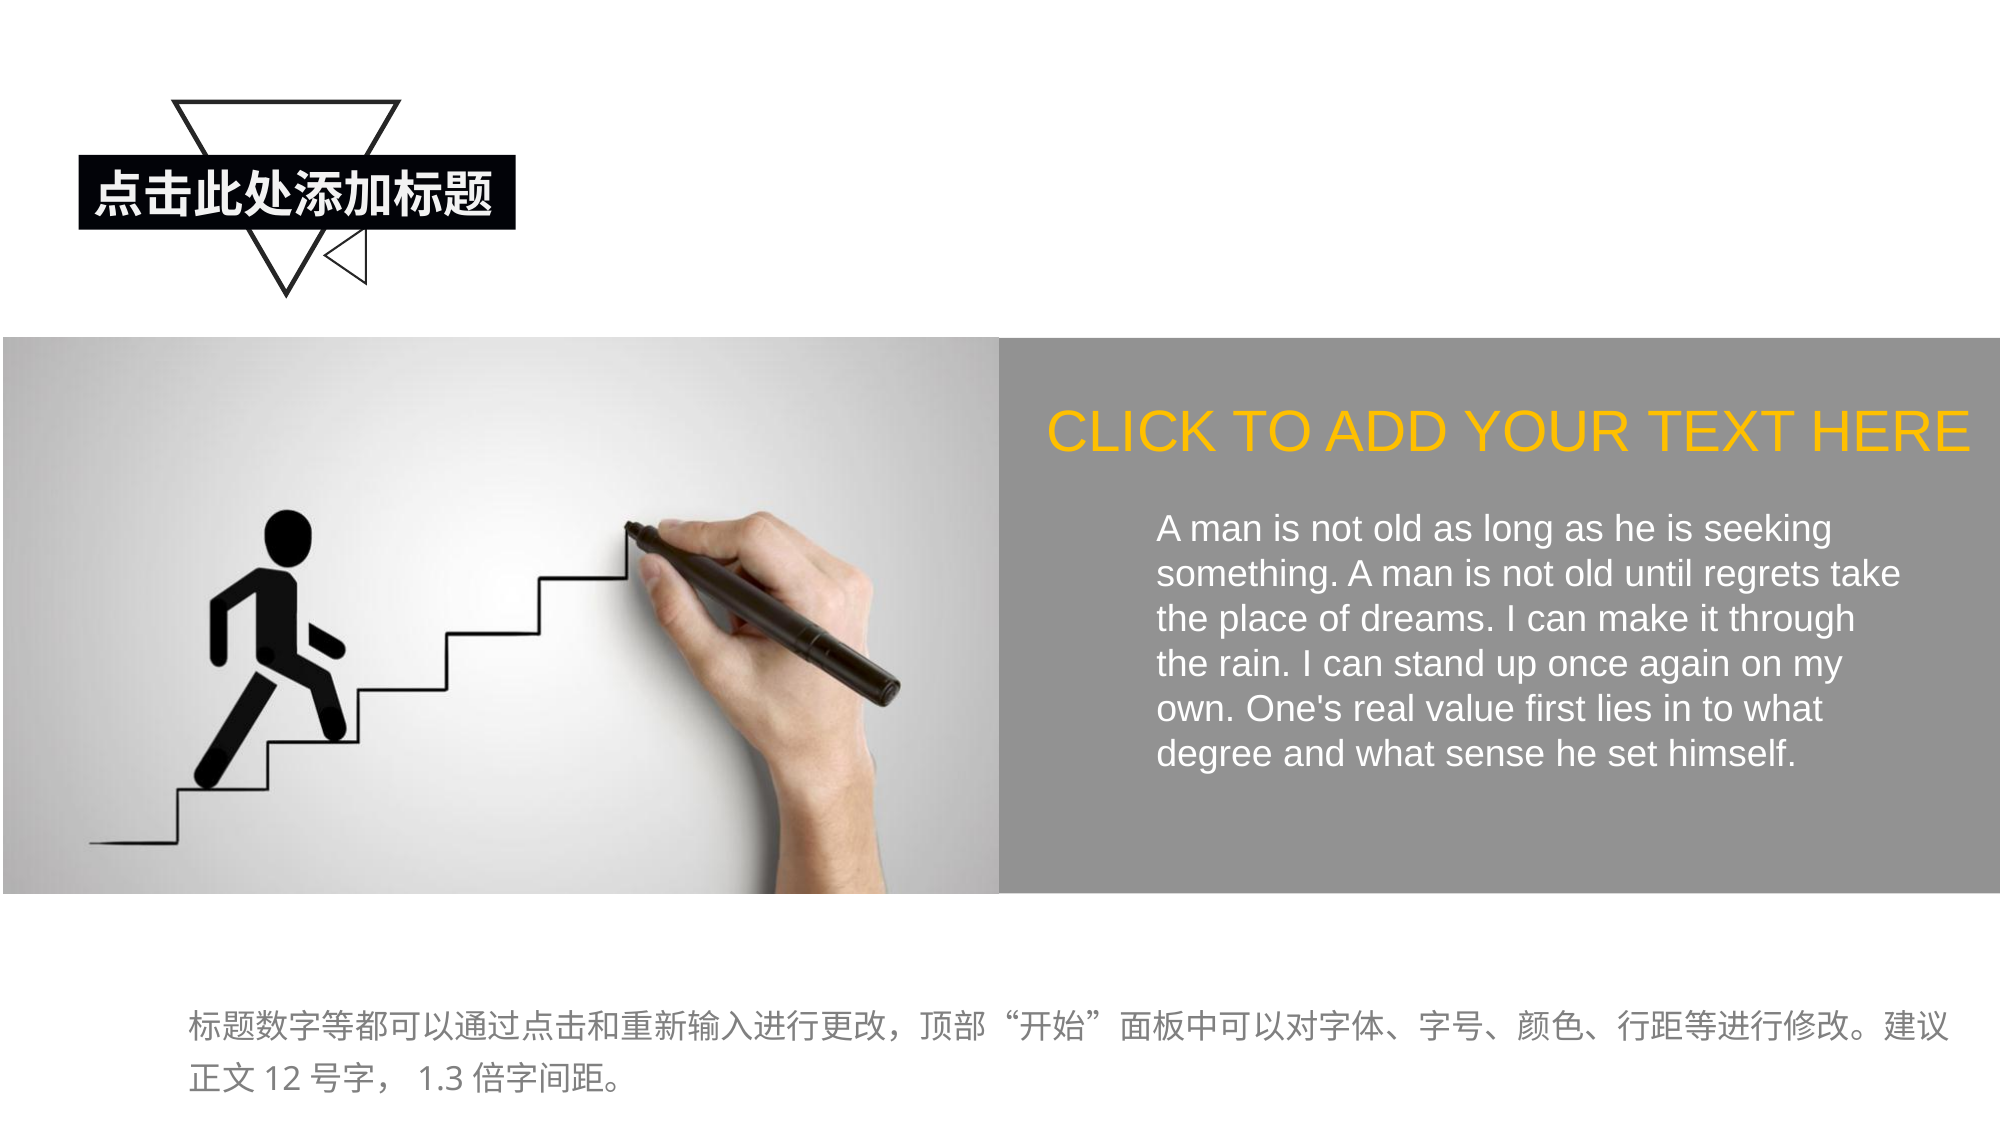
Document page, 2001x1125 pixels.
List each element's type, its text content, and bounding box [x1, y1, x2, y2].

text_box [322, 230, 367, 286]
text_box [247, 230, 325, 297]
text_box 标题数字等都可以通过点击和重新输入进行更改，顶部“开始”面板中可以对字体、字号、颜色、行距等进行修改。建议正文12号字，1.3倍字间距。 [173, 986, 1981, 1105]
text_box CLICK TO ADD YOUR TEXT HERE [1031, 386, 2000, 471]
text_box [999, 337, 2000, 894]
text_box 点击此处添加标题 [78, 154, 516, 230]
text_box [172, 100, 400, 154]
text_box A man is not old as long as he is seeking something. A man is not old until regrets take the place of dreams. I can make it through the rain. I can stand up once again on my own. One's real value first lies in to what degree and what sense he set himself. [1141, 496, 1922, 781]
picture [3, 337, 999, 894]
